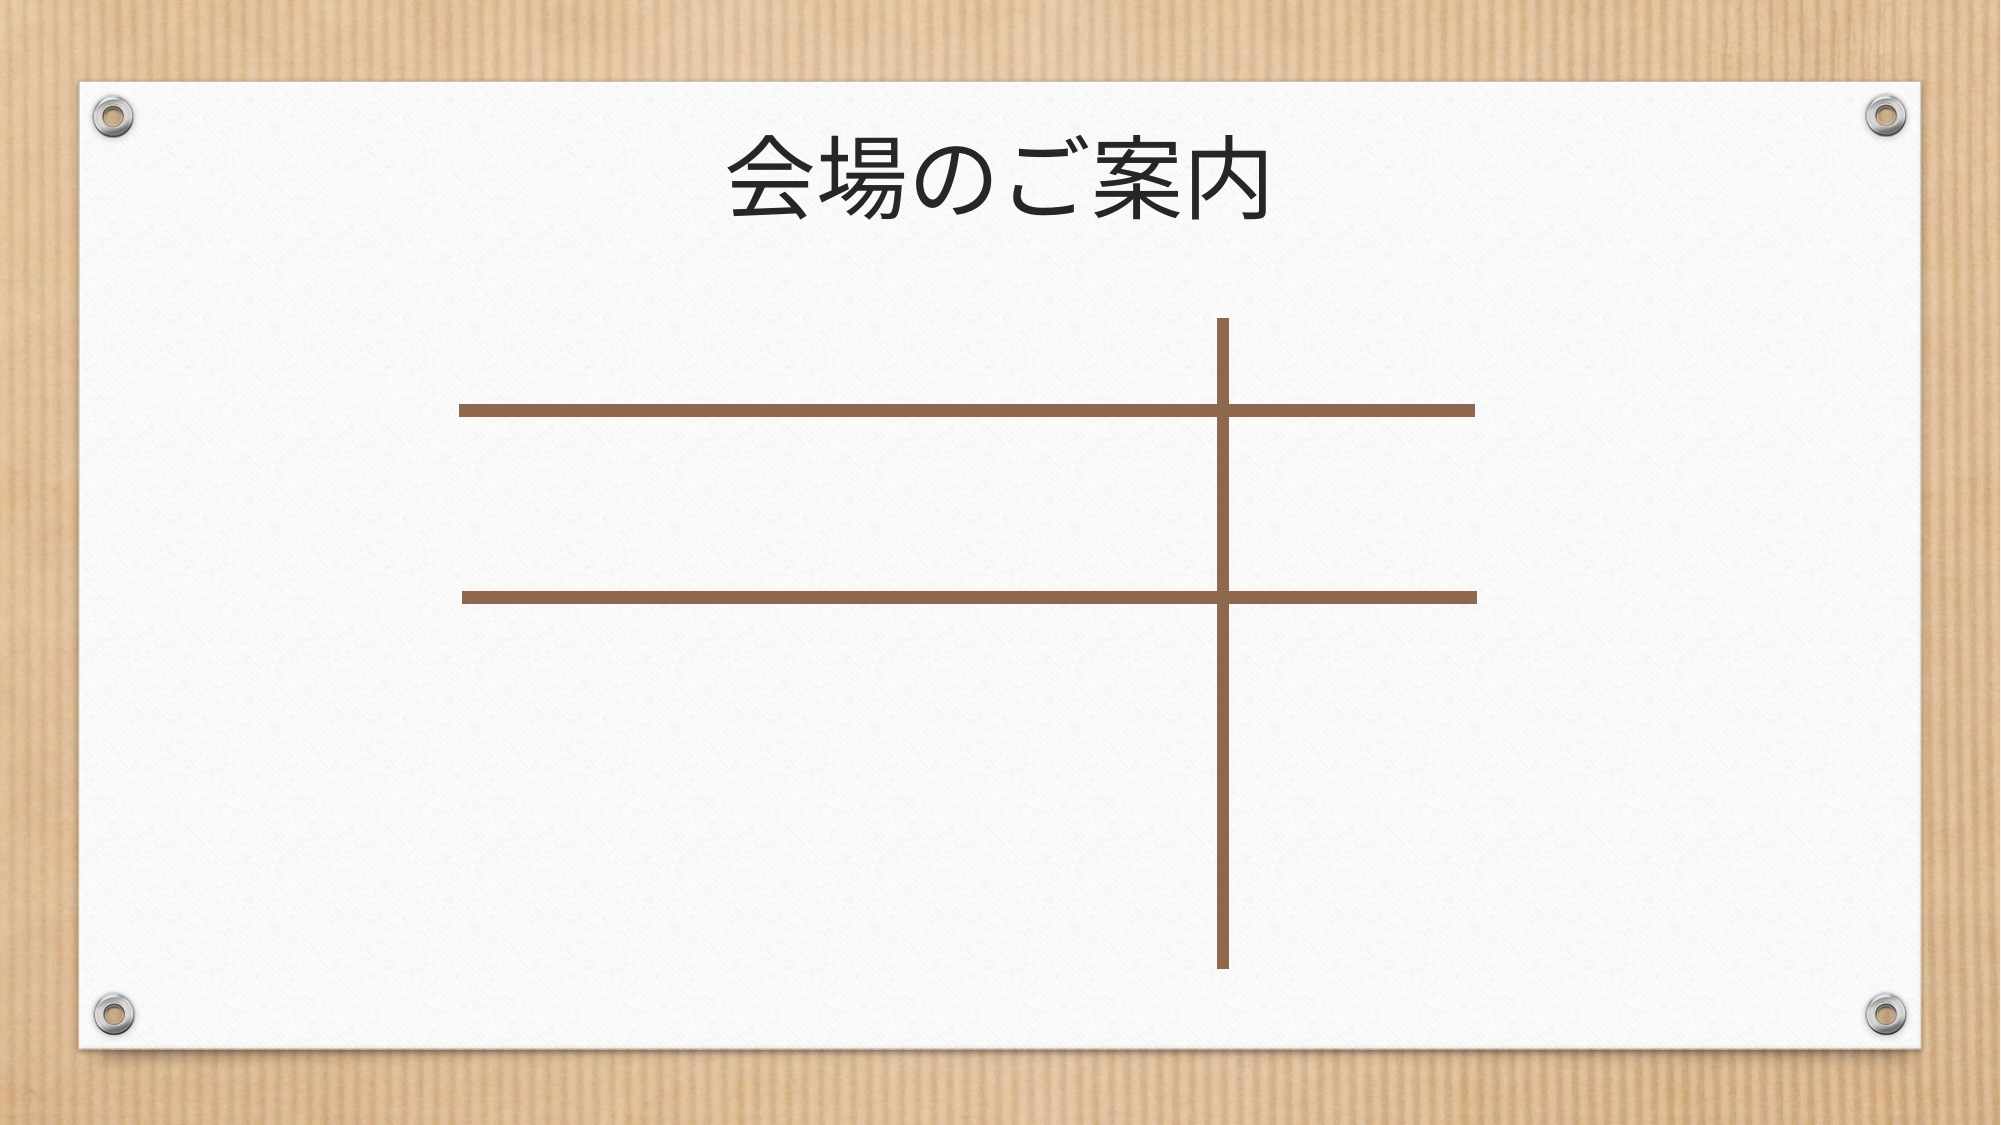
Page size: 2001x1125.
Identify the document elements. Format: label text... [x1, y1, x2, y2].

title 会場のご案内 [212, 90, 1788, 262]
picture [0, 0, 2001, 1125]
